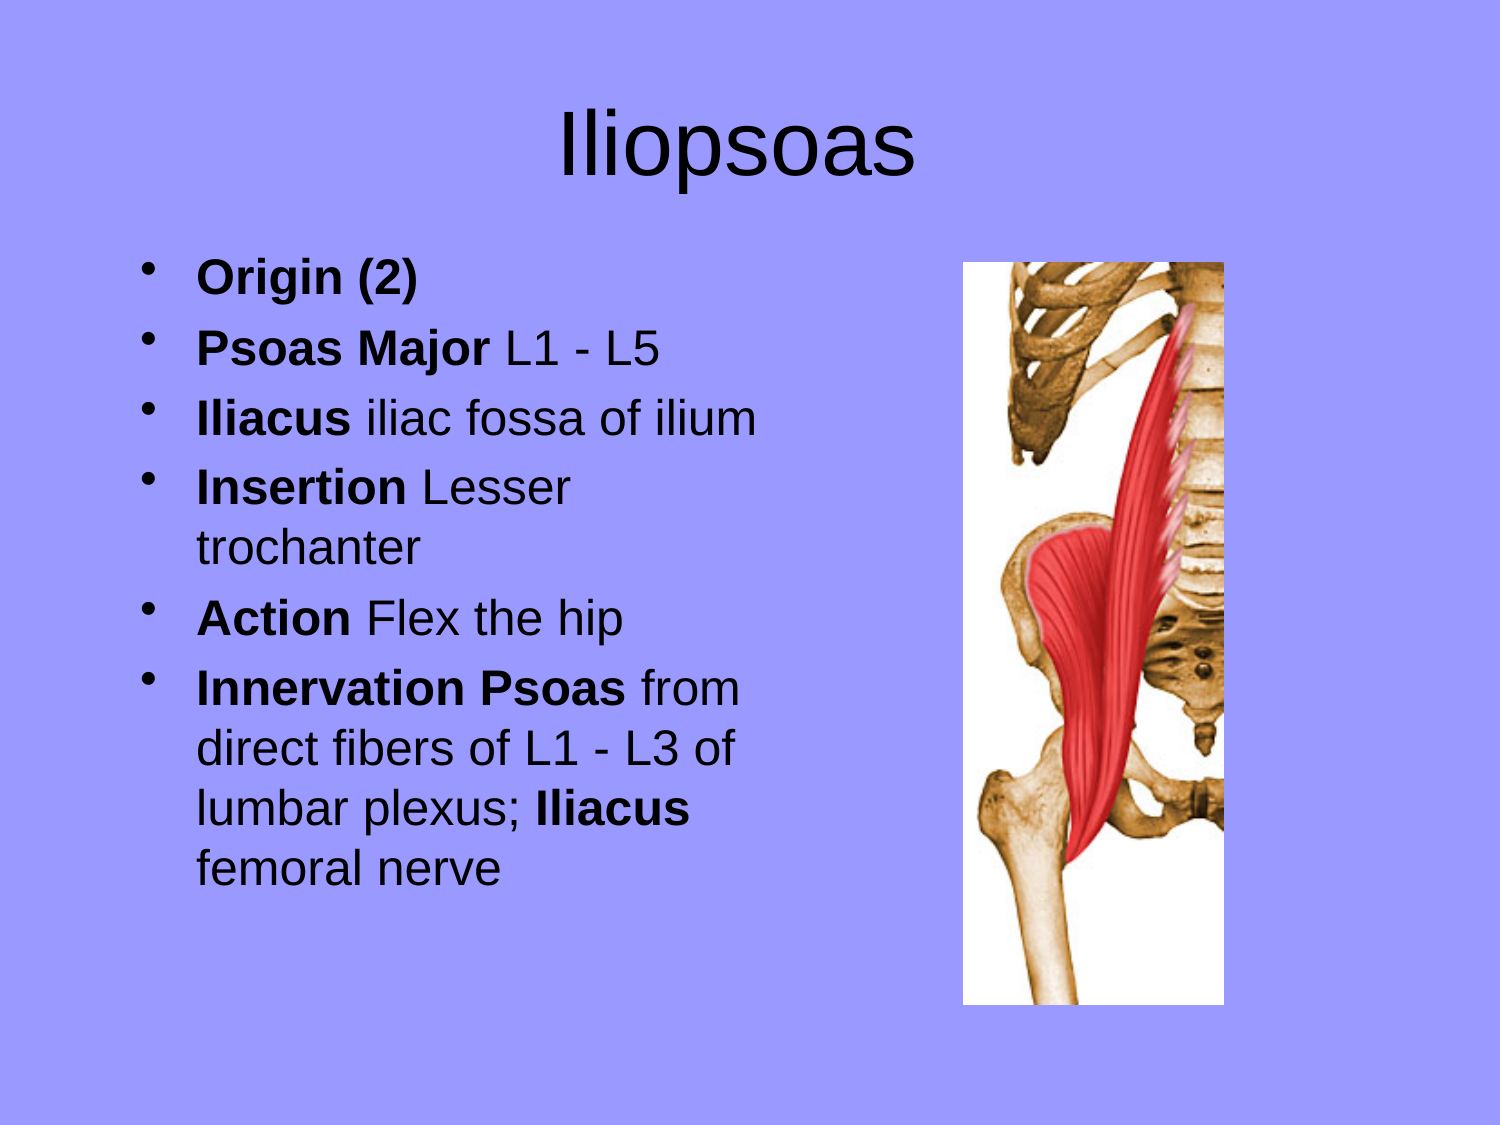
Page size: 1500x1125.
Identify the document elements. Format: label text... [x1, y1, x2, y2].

title Iliopsoas [75, 45, 1425, 233]
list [963, 262, 1224, 1006]
list Origin (2) Psoas Major L1 - L5 Iliacus iliac fossa of ilium Insertion Lesser trochanter Action Flex the hip Innervation Psoas from direct fibers of L1 - L3 of lumbar plexus; Iliacus femoral nerve [125, 237, 788, 980]
